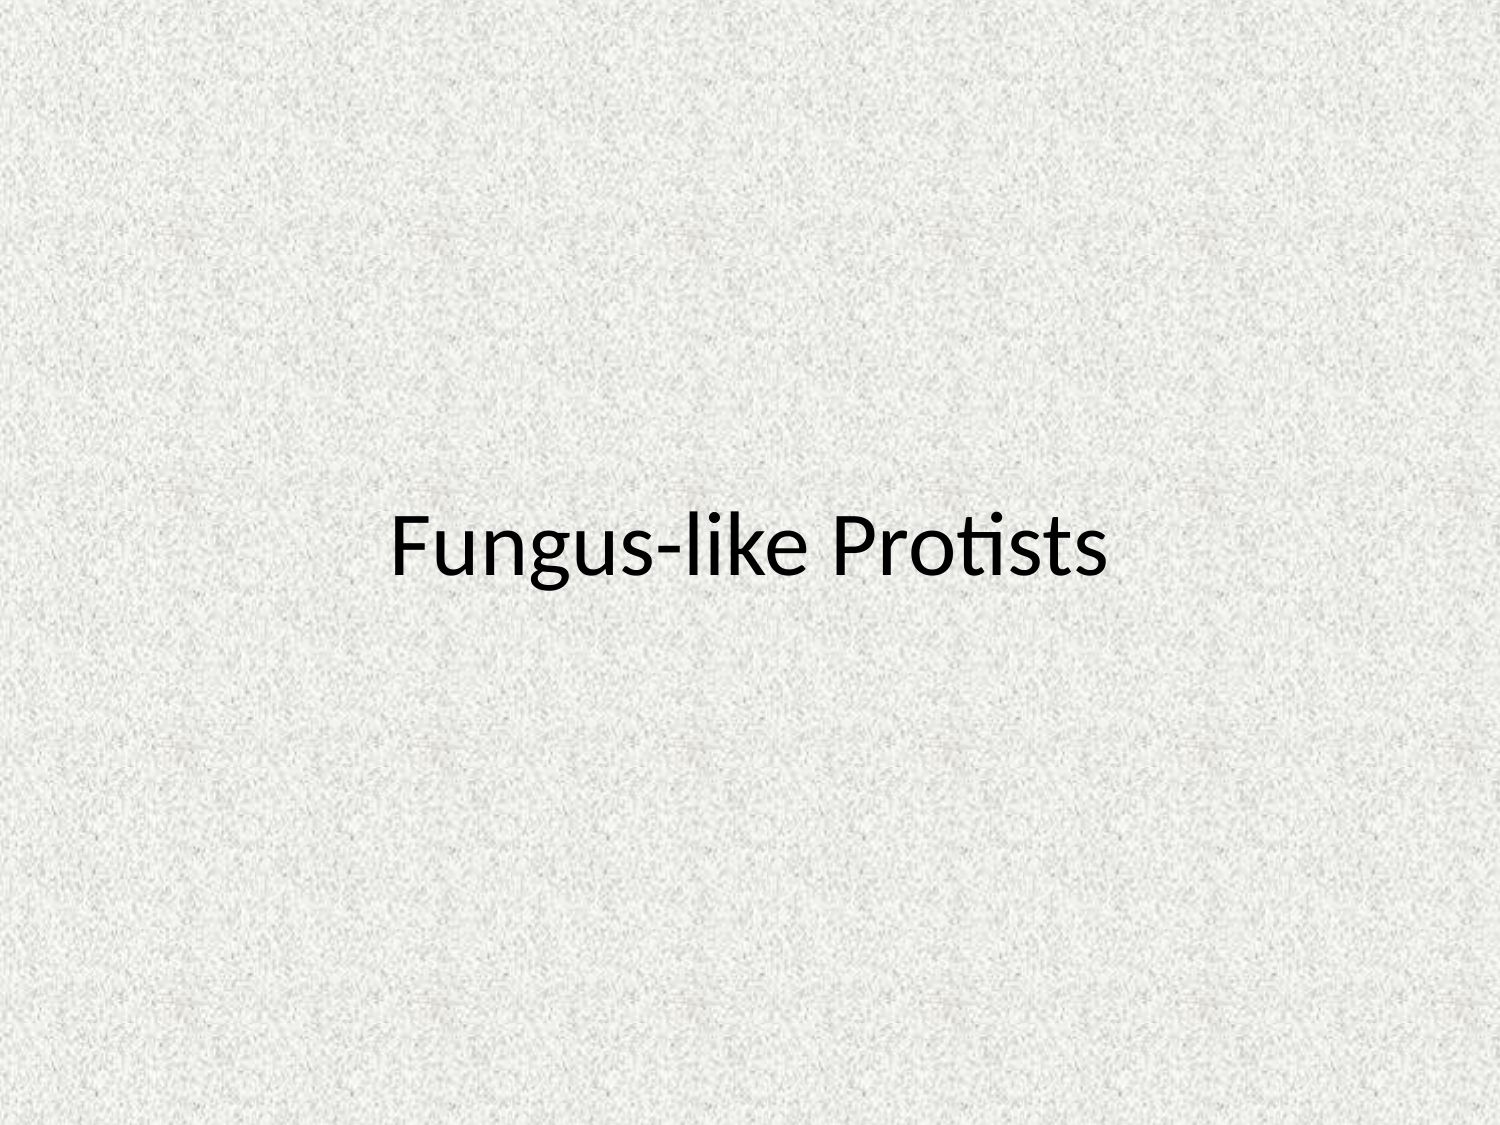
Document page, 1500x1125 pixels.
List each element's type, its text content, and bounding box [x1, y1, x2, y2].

picture [0, 0, 1500, 1125]
title Fungus-like Protists [75, 45, 1425, 1033]
